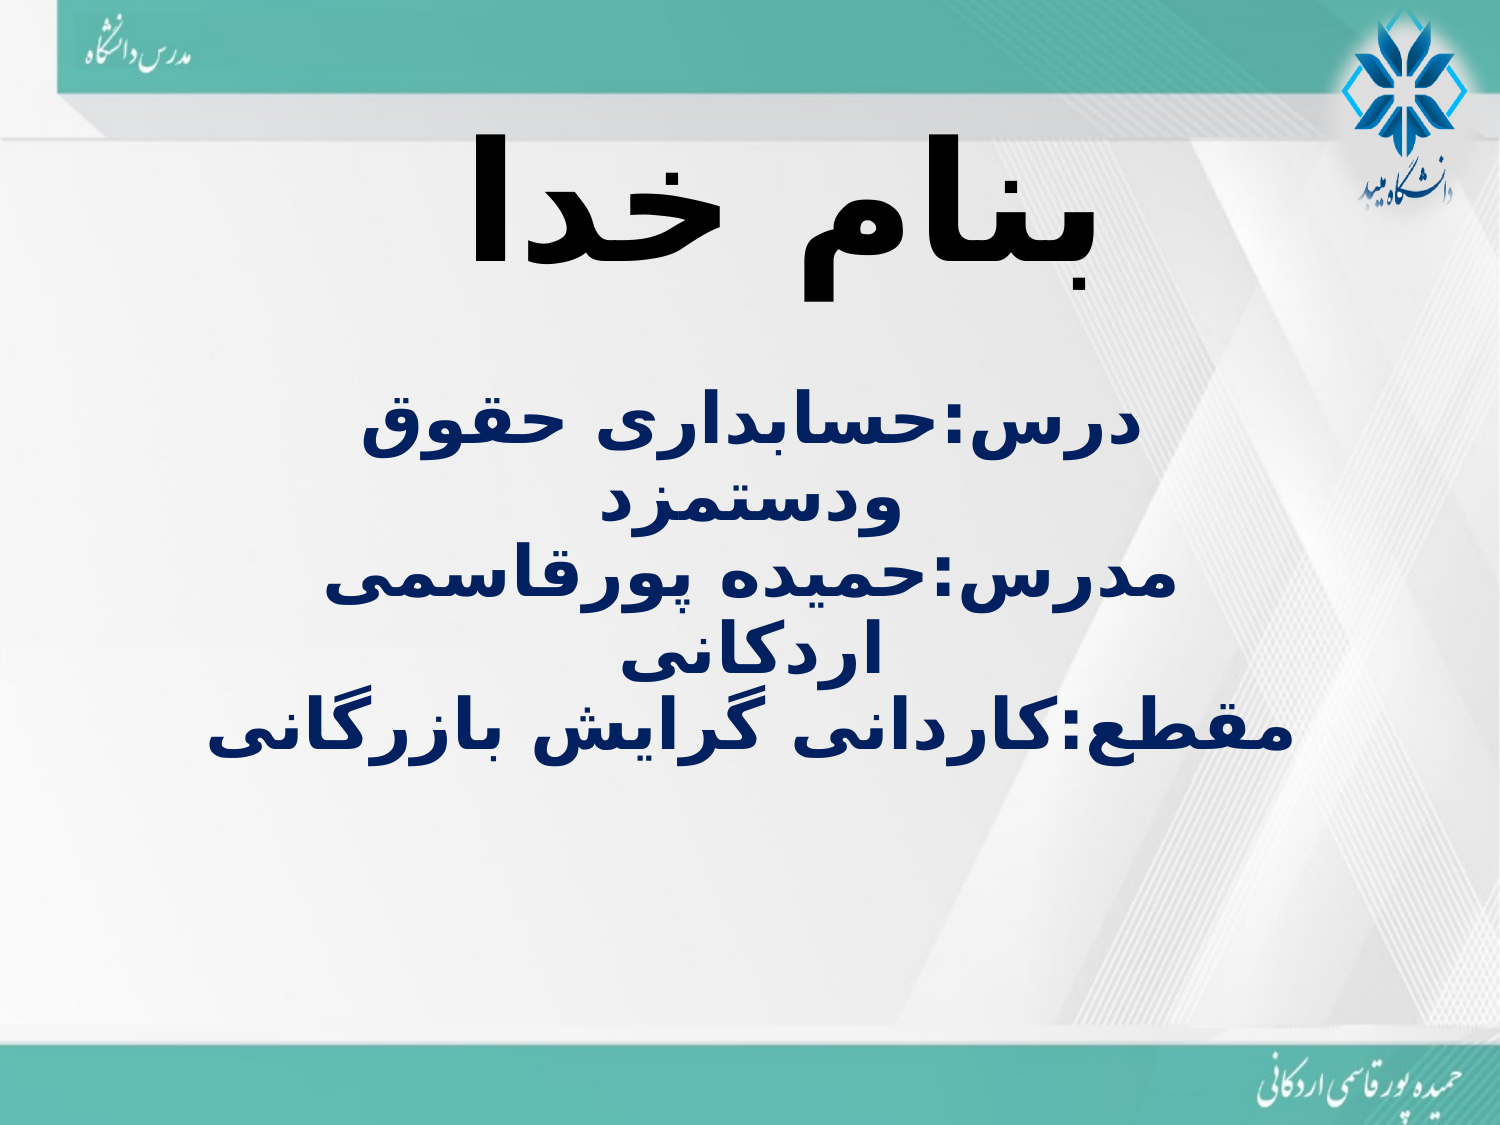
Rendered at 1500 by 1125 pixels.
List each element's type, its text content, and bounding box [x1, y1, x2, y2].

title درس:حسابداری حقوق ودستمزد مدرس:حمیده پورقاسمی اردکانی مقطع:کاردانی گرایش بازرگانی [187, 326, 1317, 858]
picture [0, 0, 1500, 1125]
picture [1310, 0, 1500, 239]
subtitle بنام خدا [53, 0, 1500, 303]
